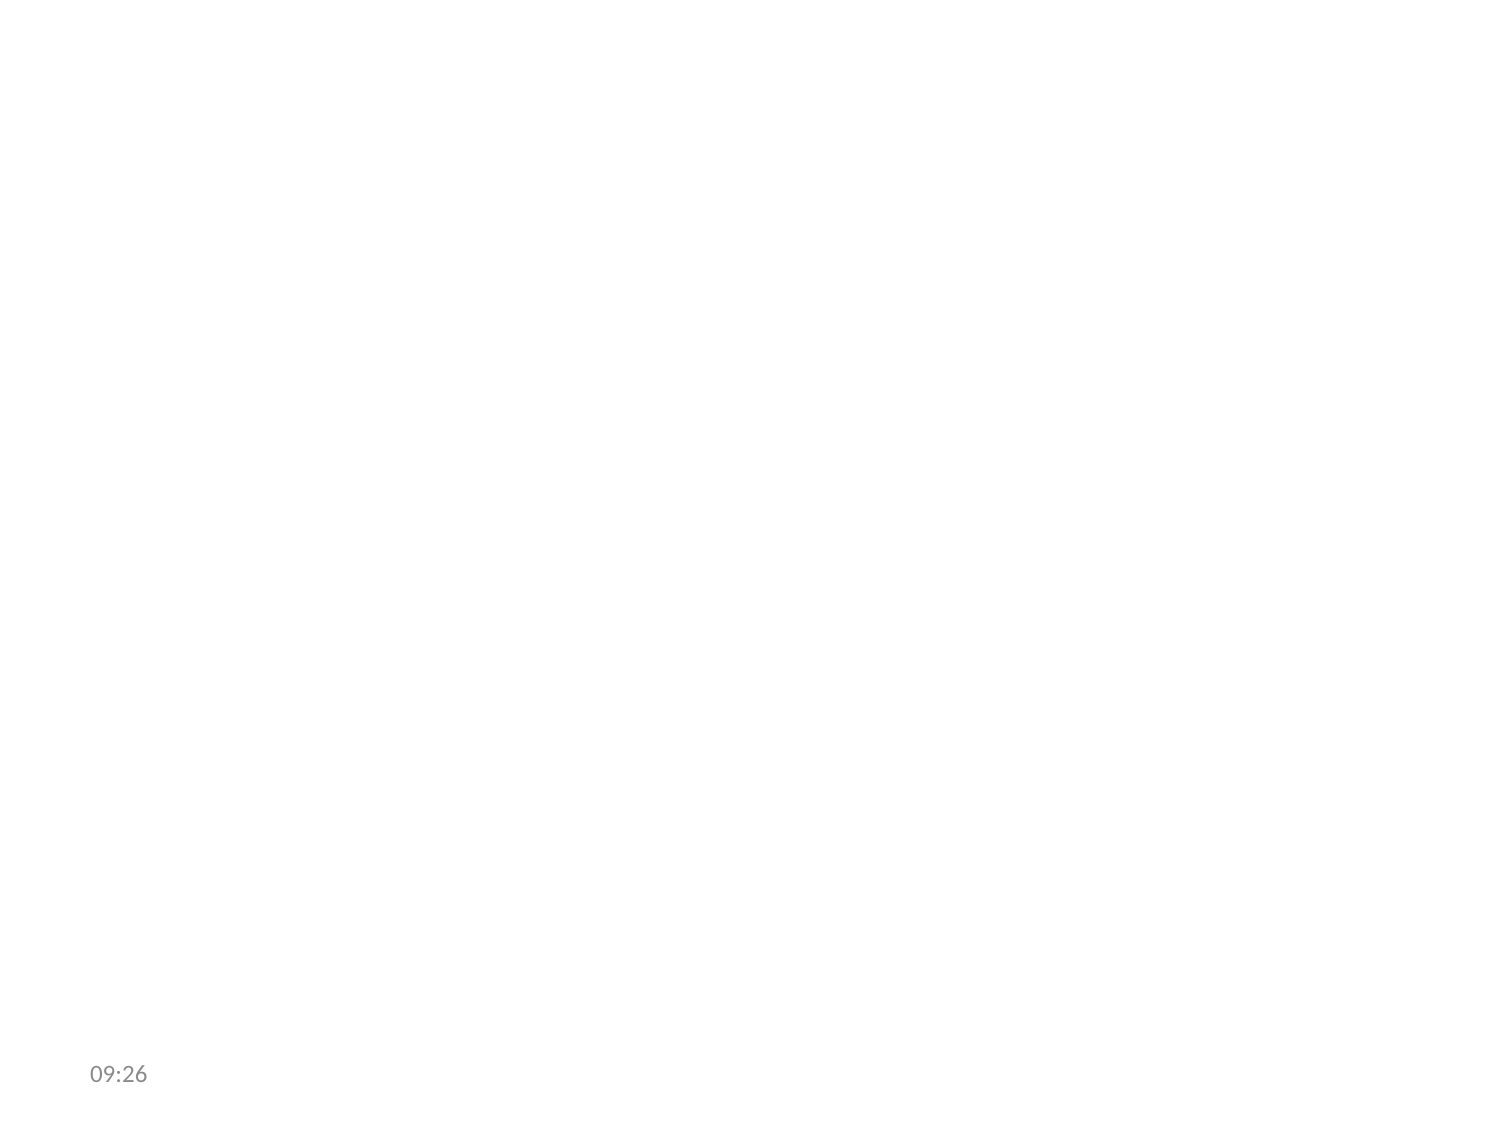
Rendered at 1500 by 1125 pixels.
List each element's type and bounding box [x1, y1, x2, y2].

slide_number [75, 1042, 425, 1103]
